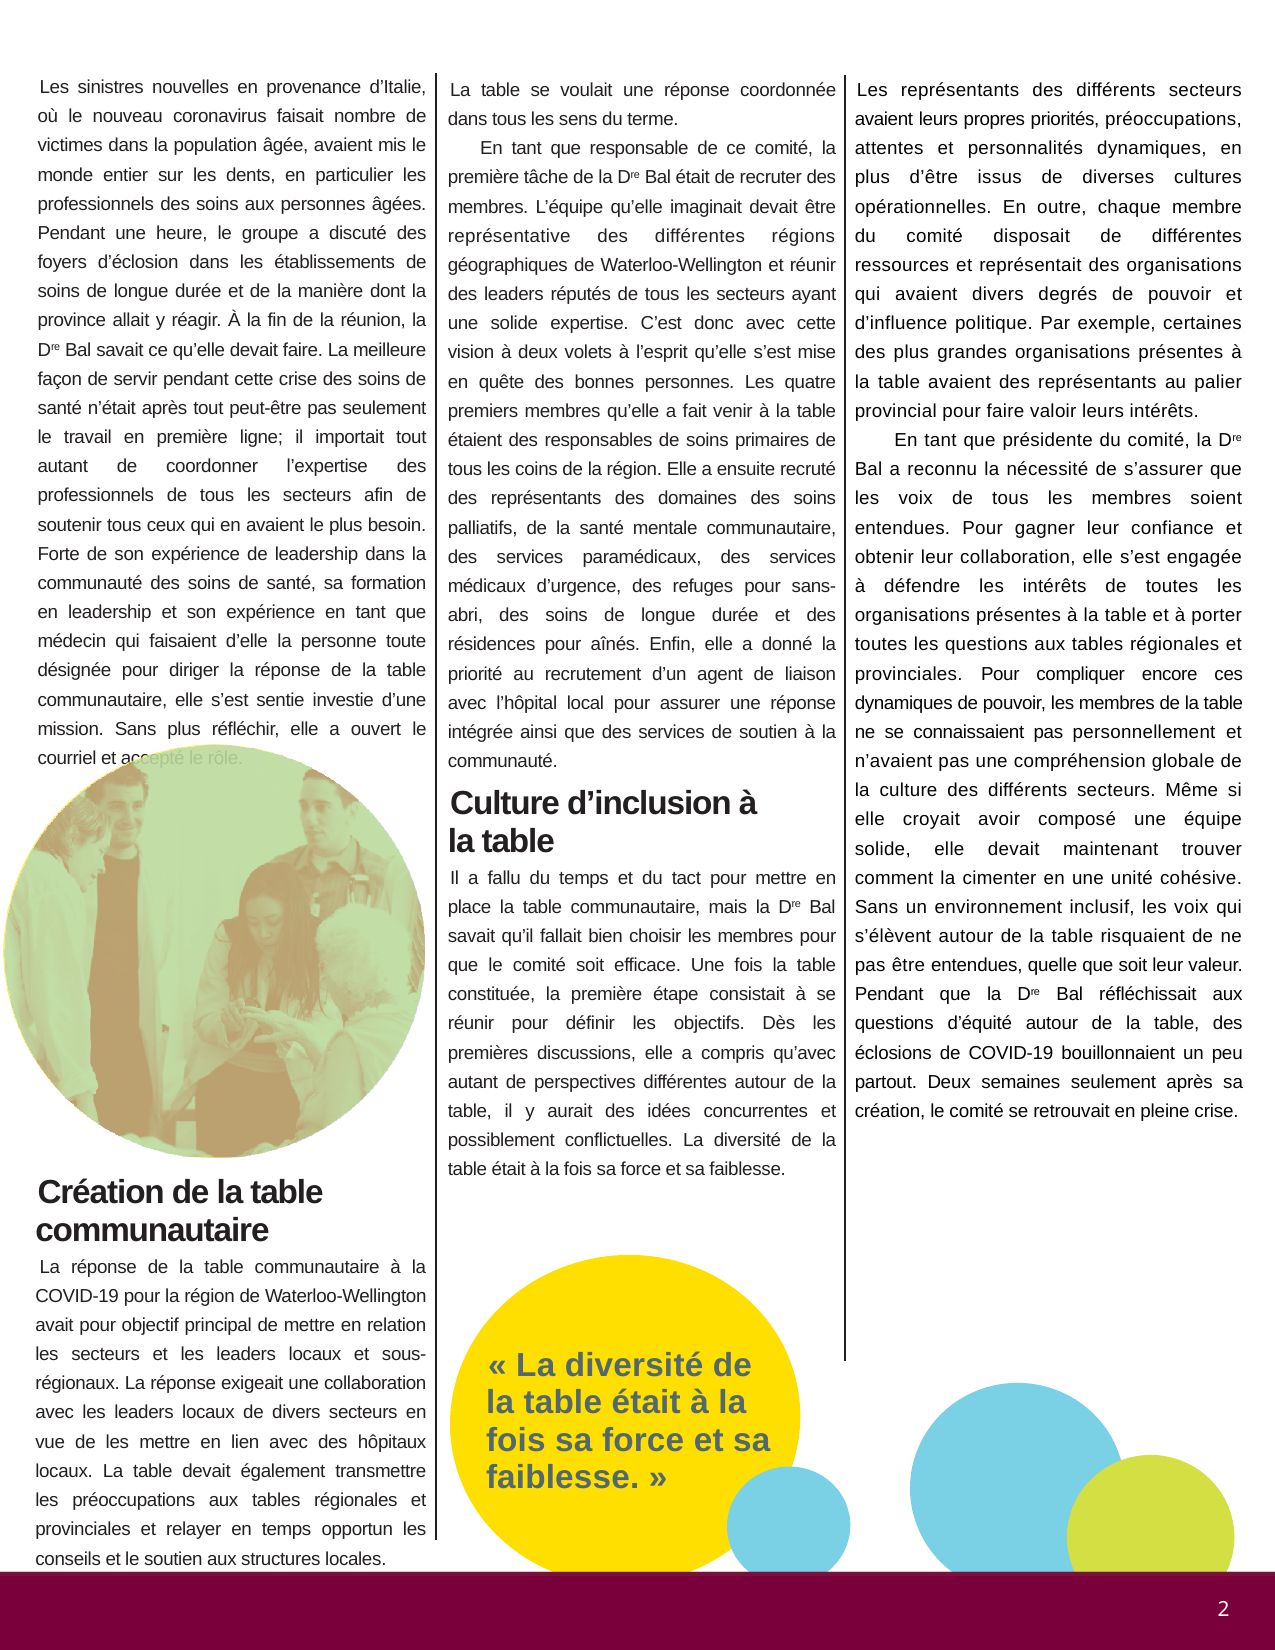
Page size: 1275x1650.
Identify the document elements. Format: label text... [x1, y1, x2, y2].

picture [3, 744, 425, 1158]
text_box Création de la table communautaire La réponse de la table communautaire à la COVID-19 pour la région de Waterloo-Wellington avait pour objectif principal de mettre en relation les secteurs et les leaders locaux et sous-régionaux. La réponse exigeait une collaboration avec les leaders locaux de divers secteurs en vue de les mettre en lien avec des hôpitaux locaux. La table devait également transmettre les préoccupations aux tables régionales et provinciales et relayer en temps opportun les conseils et le soutien aux structures locales. [35, 1172, 427, 1380]
text_box Les représentants des différents secteurs avaient leurs propres priorités, préoccupations, attentes et personnalités dynamiques, en plus d’être issus de diverses cultures opérationnelles. En outre, chaque membre du comité disposait de différentes ressources et représentait des organisations qui avaient divers degrés de pouvoir et d’influence politique. Par exemple, certaines des plus grandes organisations présentes à la table avaient des représentants au palier provincial pour faire valoir leurs intérêts. En tant que présidente du comité, la Dre Bal a reconnu la nécessité de s’assurer que les voix de tous les membres soient entendues. Pour gagner leur confiance et obtenir leur collaboration, elle s’est engagée à défendre les intérêts de toutes les organisations présentes à la table et à porter toutes les questions aux tables régionales et provinciales. Pour compliquer encore ces dynamiques de pouvoir, les membres de la table ne se connaissaient pas personnellement et n’avaient pas une compréhension globale de la culture des différents secteurs. Même si elle croyait avoir composé une équipe solide, elle devait maintenant trouver comment la cimenter en une unité cohésive. Sans un environnement inclusif, les voix qui s’élèvent autour de la table risquaient de ne pas être entendues, quelle que soit leur valeur. Pendant que la Dre Bal réfléchissait aux questions d’équité autour de la table, des éclosions de COVID-19 bouillonnaient un peu partout. Deux semaines seulement après sa création, le comité se retrouvait en pleine crise. [854, 71, 1244, 1122]
text_box Les sinistres nouvelles en provenance d’Italie, où le nouveau coronavirus faisait nombre de victimes dans la population âgée, avaient mis le monde entier sur les dents, en particulier les professionnels des soins aux personnes âgées. Pendant une heure, le groupe a discuté des foyers d’éclosion dans les établissements de soins de longue durée et de la manière dont la province allait y réagir. À la fin de la réunion, la Dre Bal savait ce qu’elle devait faire. La meilleure façon de servir pendant cette crise des soins de santé n’était après tout peut-être pas seulement le travail en première ligne; il importait tout autant de coordonner l’expertise des professionnels de tous les secteurs afin de soutenir tous ceux qui en avaient le plus besoin. Forte de son expérience de leadership dans la communauté des soins de santé, sa formation en leadership et son expérience en tant que médecin qui faisaient d’elle la personne toute désignée pour diriger la réponse de la table communautaire, elle s’est sentie investie d’une mission. Sans plus réfléchir, elle a ouvert le courriel et accepté le rôle. [37, 68, 427, 745]
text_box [0, 1382, 1275, 1650]
text_box La table se voulait une réponse coordonnée dans tous les sens du terme. En tant que responsable de ce comité, la première tâche de la Dre Bal était de recruter des membres. L’équipe qu’elle imaginait devait être représentative des différentes régions géographiques de Waterloo-Wellington et réunir des leaders réputés de tous les secteurs ayant une solide expertise. C’est donc avec cette vision à deux volets à l’esprit qu’elle s’est mise en quête des bonnes personnes. Les quatre premiers membres qu’elle a fait venir à la table étaient des responsables de soins primaires de tous les coins de la région. Elle a ensuite recruté des représentants des domaines des soins palliatifs, de la santé mentale communautaire, des services paramédicaux, des services médicaux d’urgence, des refuges pour sans-abri, des soins de longue durée et des résidences pour aînés. Enfin, elle a donné la priorité au recrutement d’un agent de liaison avec l’hôpital local pour assurer une réponse intégrée ainsi que des services de soutien à la communauté. Culture d’inclusion à la table Il a fallu du temps et du tact pour mettre en place la table communautaire, mais la Dre Bal savait qu’il fallait bien choisir les membres pour que le comité soit efficace. Une fois la table constituée, la première étape consistait à se réunir pour définir les objectifs. Dès les premières discussions, elle a compris qu’avec autant de perspectives différentes autour de la table, il y aurait des idées concurrentes et possiblement conflictuelles. La diversité de la table était à la fois sa force et sa faiblesse. [447, 71, 837, 1180]
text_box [449, 1254, 851, 1380]
